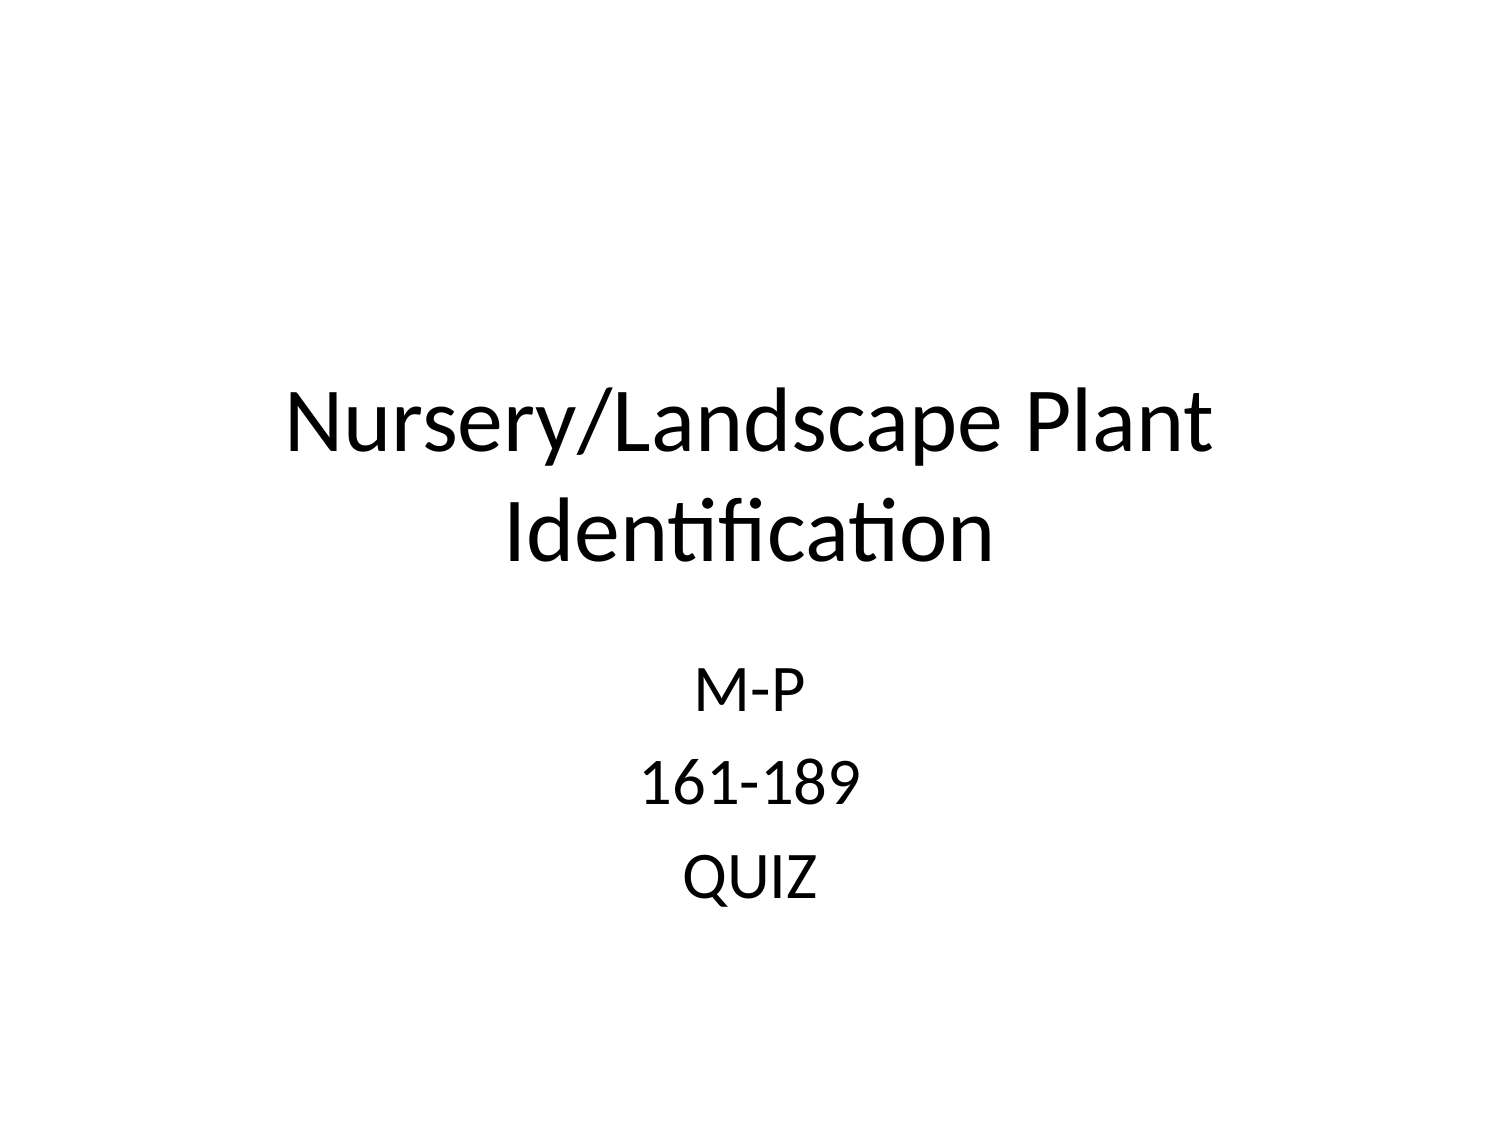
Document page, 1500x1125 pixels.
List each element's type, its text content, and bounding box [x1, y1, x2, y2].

title Nursery/Landscape Plant Identification [112, 349, 1388, 591]
subtitle M-P 161-189 QUIZ [225, 637, 1275, 925]
